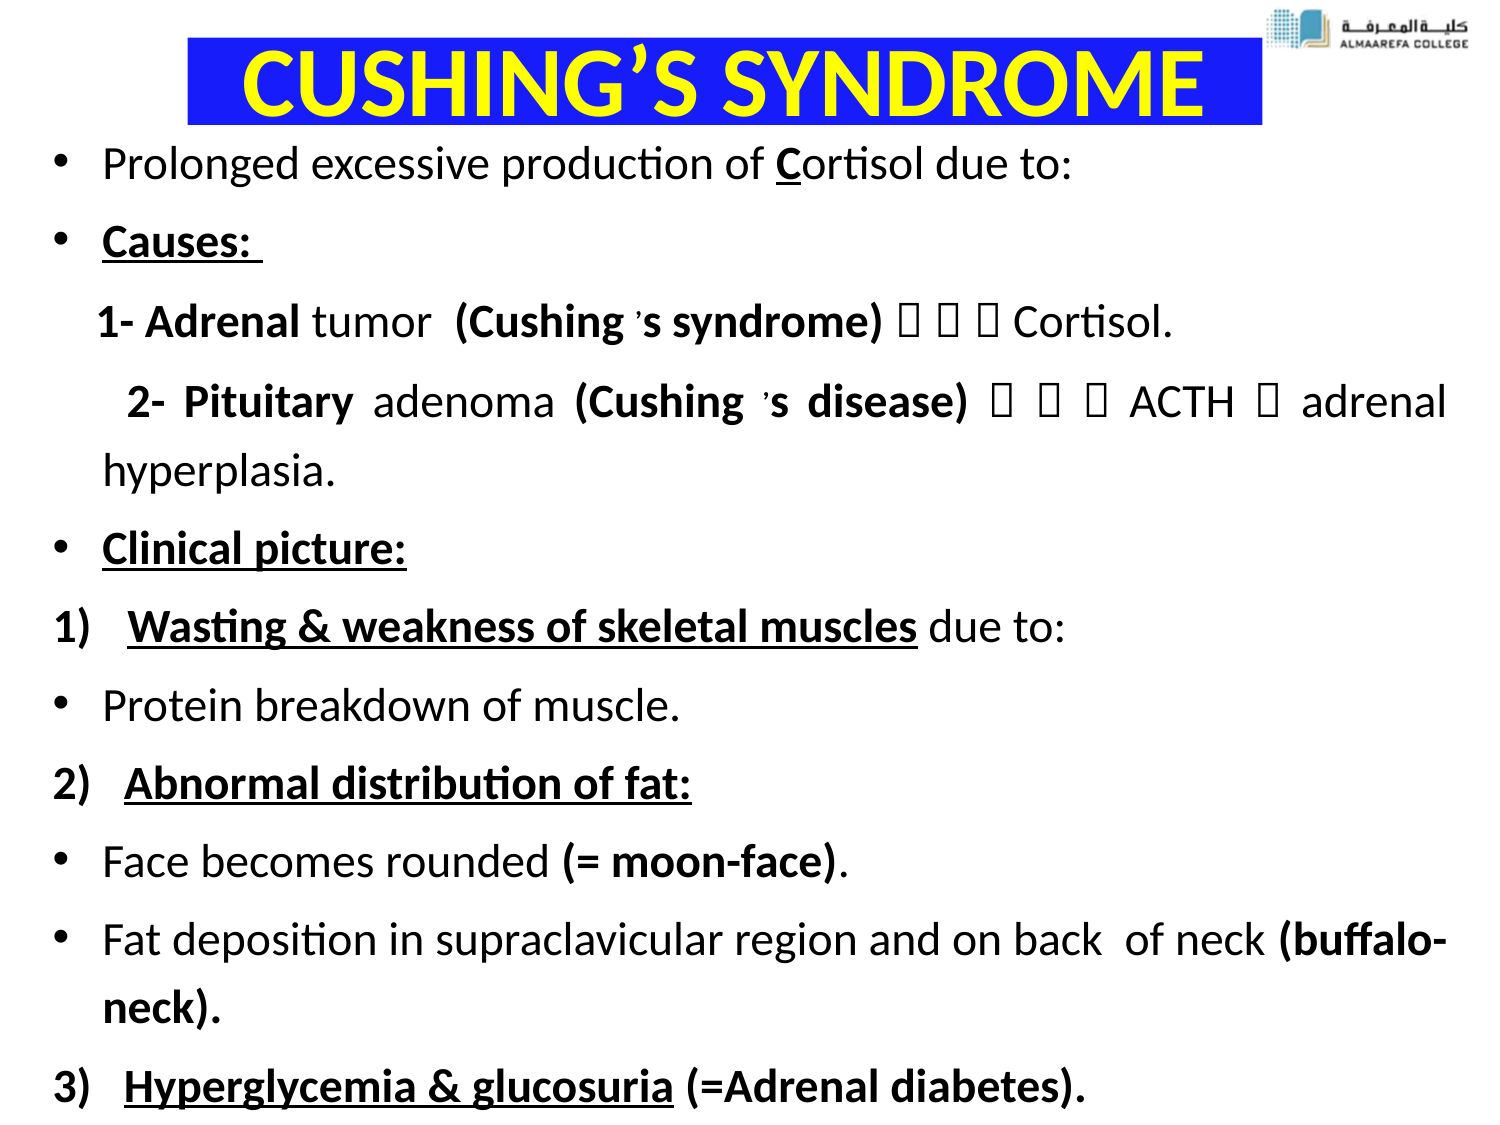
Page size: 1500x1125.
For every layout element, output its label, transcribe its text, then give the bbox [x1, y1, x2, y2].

list Prolonged excessive production of Cortisol due to: Causes: 1- Adrenal tumor (Cushing ,s syndrome)    Cortisol. 2- Pituitary adenoma (Cushing ,s disease)    ACTH  adrenal hyperplasia. Clinical picture: Wasting & weakness of skeletal muscles due to: Protein breakdown of muscle. 2) Abnormal distribution of fat: Face becomes rounded (= moon-face). Fat deposition in supraclavicular region and on back of neck (buffalo-neck). 3) Hyperglycemia & glucosuria (=Adrenal diabetes). [37, 112, 1463, 1125]
title CUSHING’S SYNDROME [187, 37, 1263, 112]
picture [1262, 0, 1473, 65]
